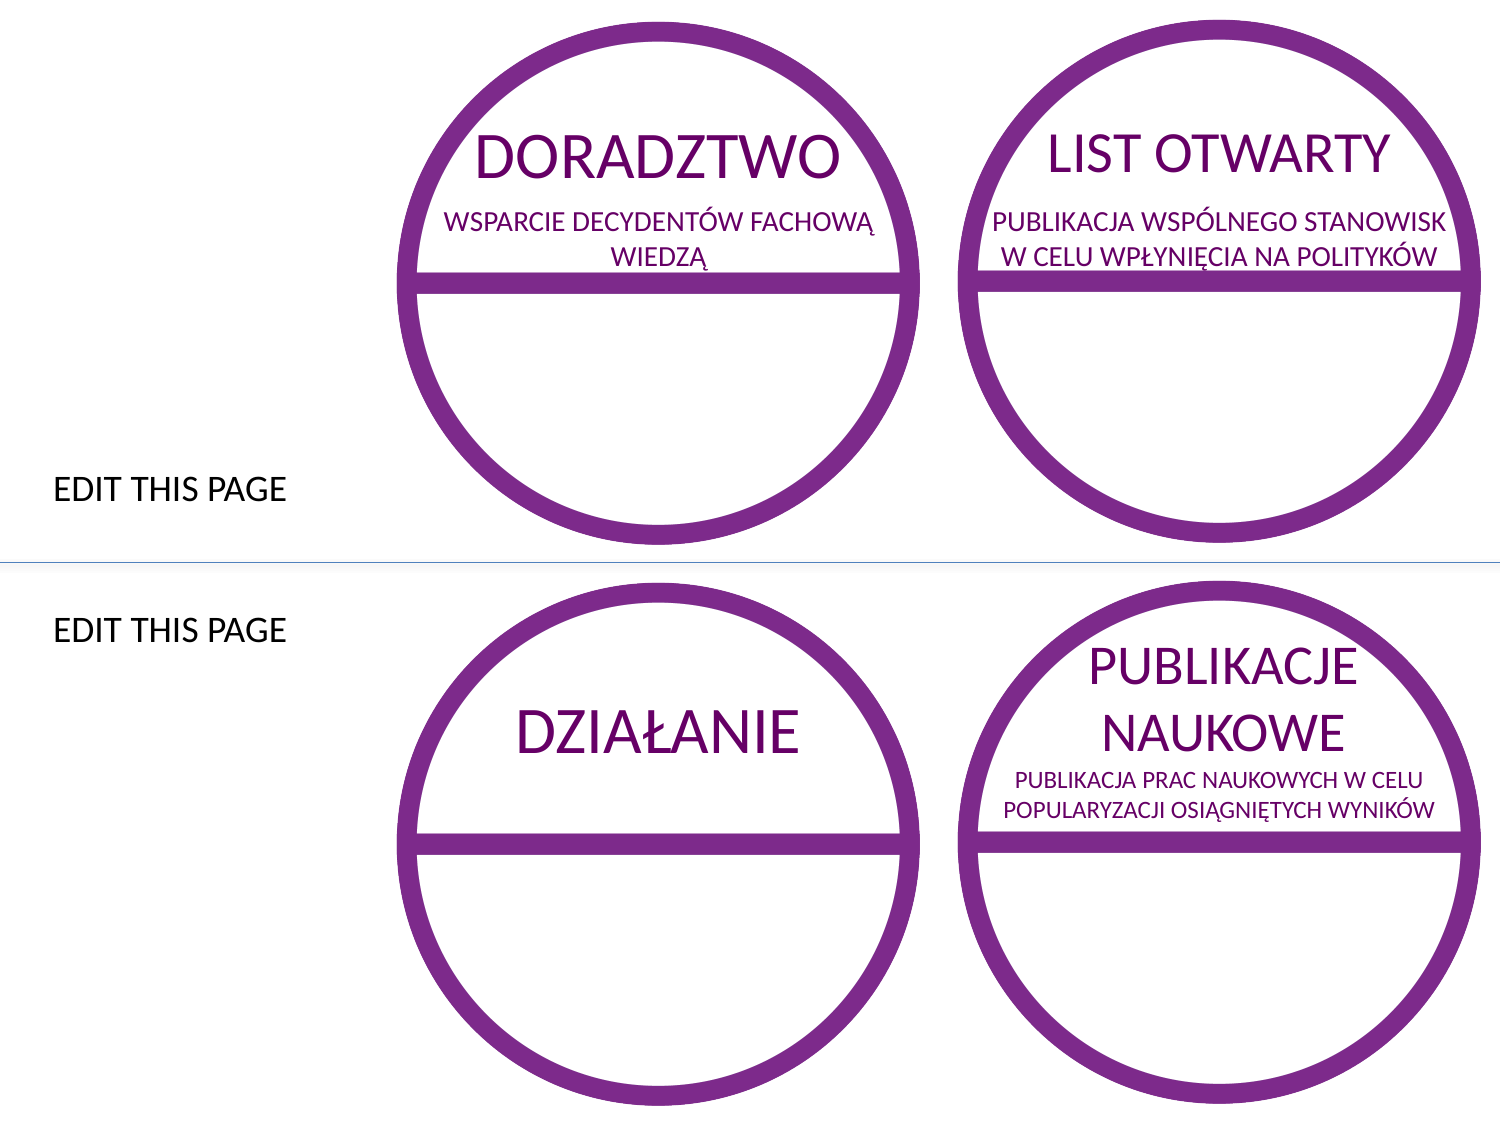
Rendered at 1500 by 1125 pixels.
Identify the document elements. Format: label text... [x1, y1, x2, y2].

text_box EDIT THIS PAGE [38, 456, 303, 517]
text_box EDIT THIS PAGE [38, 597, 303, 657]
picture [377, 0, 1500, 1125]
